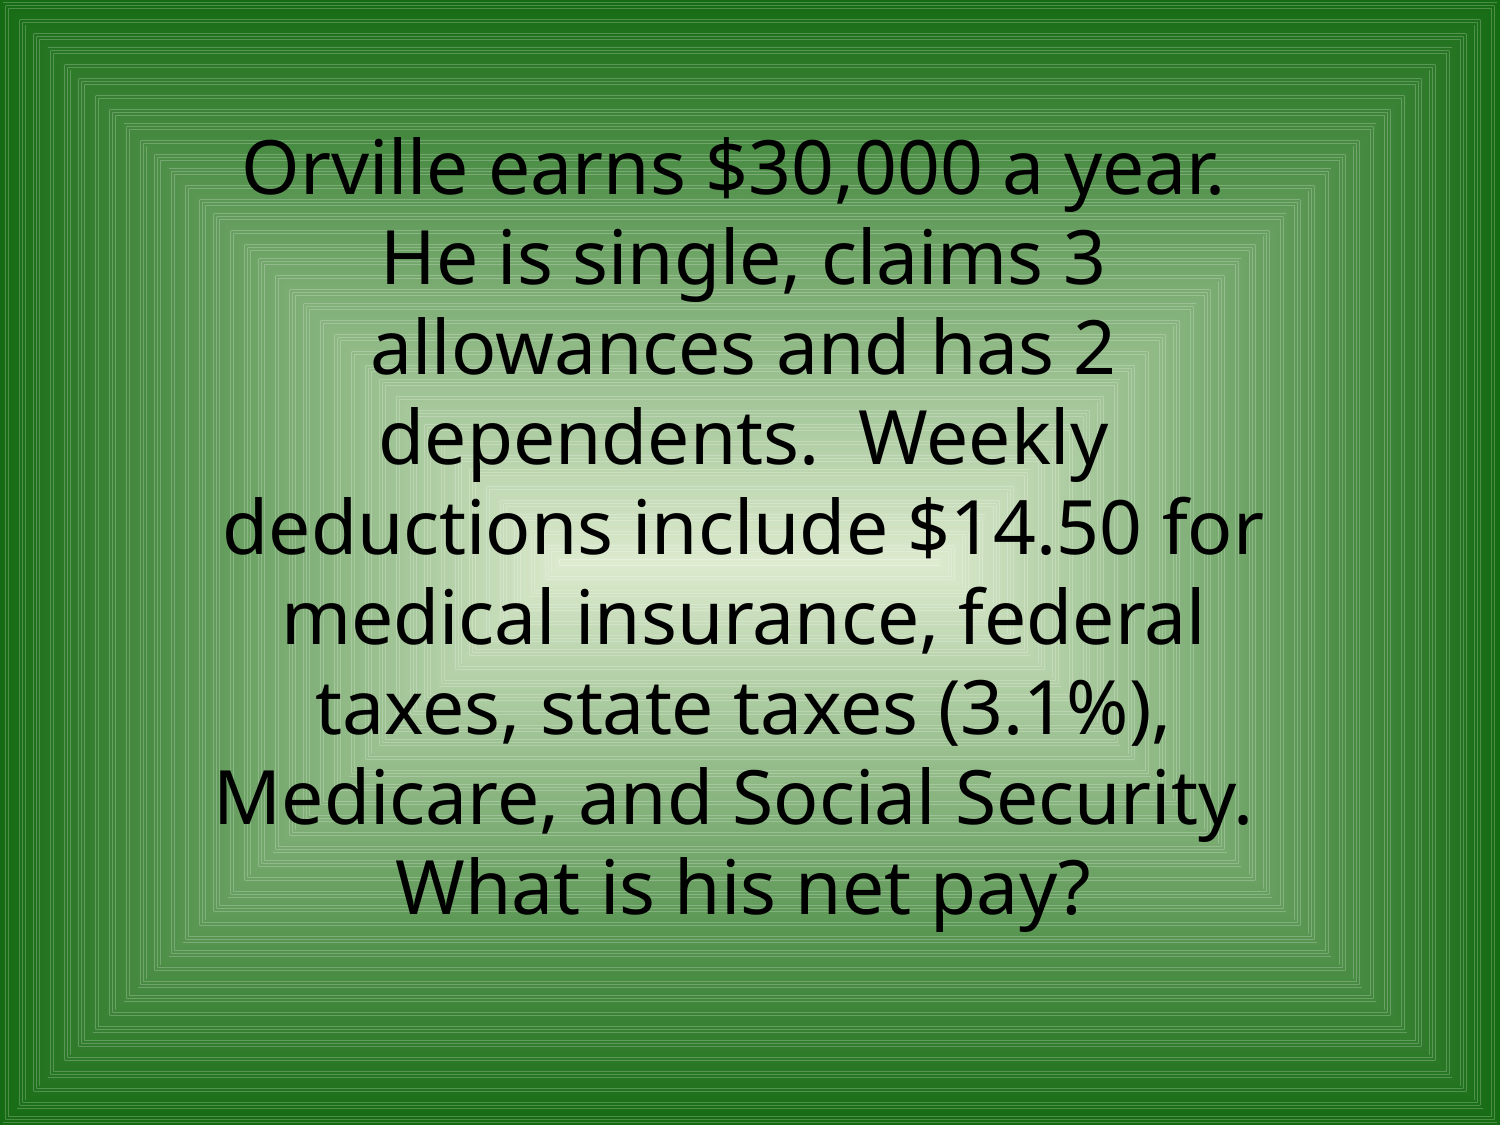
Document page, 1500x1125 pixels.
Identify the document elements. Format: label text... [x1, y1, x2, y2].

text_box Orville earns $30,000 a year. He is single, claims 3 allowances and has 2 dependents. Weekly deductions include $14.50 for medical insurance, federal taxes, state taxes (3.1%), Medicare, and Social Security. What is his net pay? [187, 112, 1300, 938]
